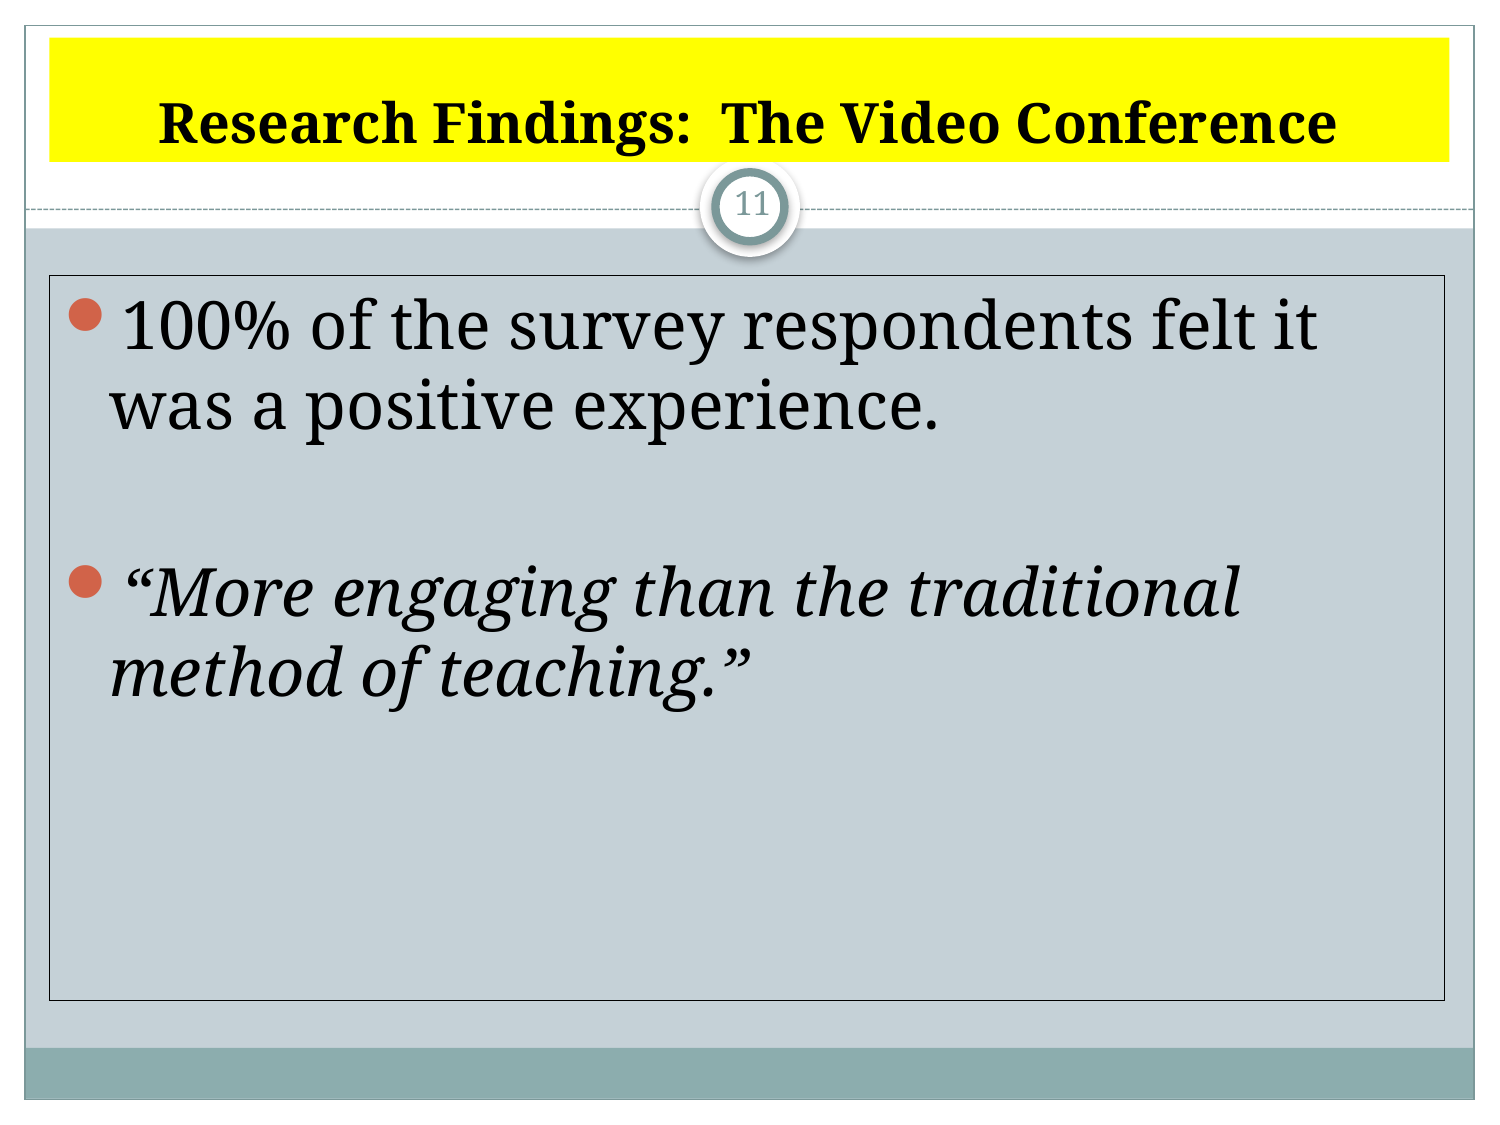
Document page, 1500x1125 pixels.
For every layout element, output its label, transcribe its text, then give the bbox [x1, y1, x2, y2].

list 100% of the survey respondents felt it was a positive experience. “More engaging than the traditional method of teaching.” [49, 275, 1445, 1001]
slide_number 11 [715, 168, 791, 241]
title Research Findings: The Video Conference [49, 37, 1450, 162]
